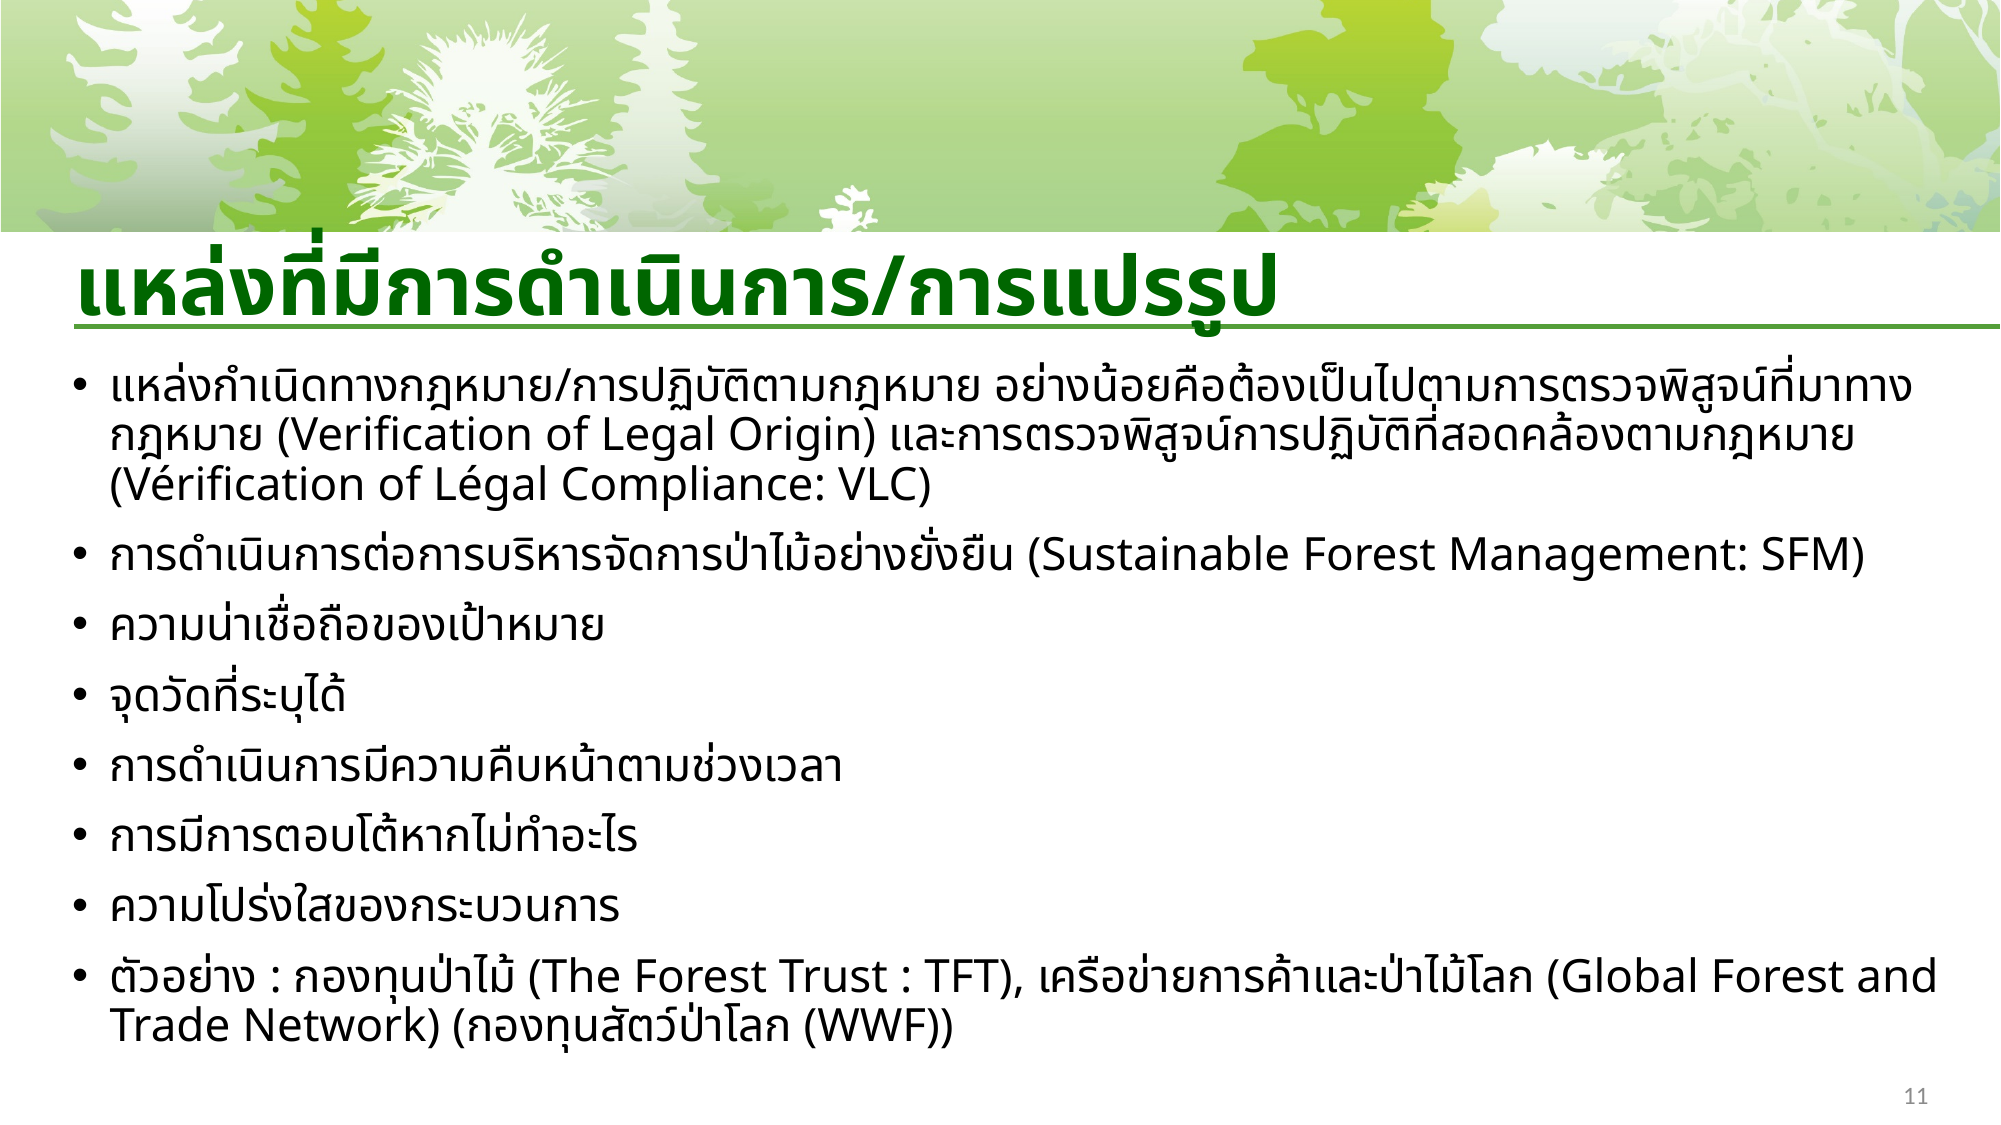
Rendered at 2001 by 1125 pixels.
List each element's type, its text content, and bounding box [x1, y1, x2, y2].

picture [0, 0, 2000, 232]
list แหล่งกำเนิดทางกฎหมาย/การปฏิบัติตามกฎหมาย อย่างน้อยคือต้องเป็นไปตามการตรวจพิสูจน์ที่มาทางกฎหมาย (Verification of Legal Origin) และการตรวจพิสูจน์การปฏิบัติที่สอดคล้องตามกฎหมาย (Vérification of Légal Compliance: VLC) การดำเนินการต่อการบริหารจัดการป่าไม้อย่างยั่งยืน (Sustainable Forest Management: SFM) ความน่าเชื่อถือของเป้าหมาย จุดวัดที่ระบุได้ การดำเนินการมีความคืบหน้าตามช่วงเวลา การมีการตอบโต้หากไม่ทำอะไร ความโปร่งใสของกระบวนการ ตัวอย่าง : กองทุนป่าไม้ (The Forest Trust : TFT), เครือข่ายการค้าและป่าไม้โลก (Global Forest and Trade Network) (กองทุนสัตว์ป่าโลก (WWF)) [57, 354, 1974, 1066]
title แหล่งที่มีการดำเนินการ/การแปรรูป [59, 235, 1958, 342]
slide_number 11 [1493, 1065, 1944, 1125]
